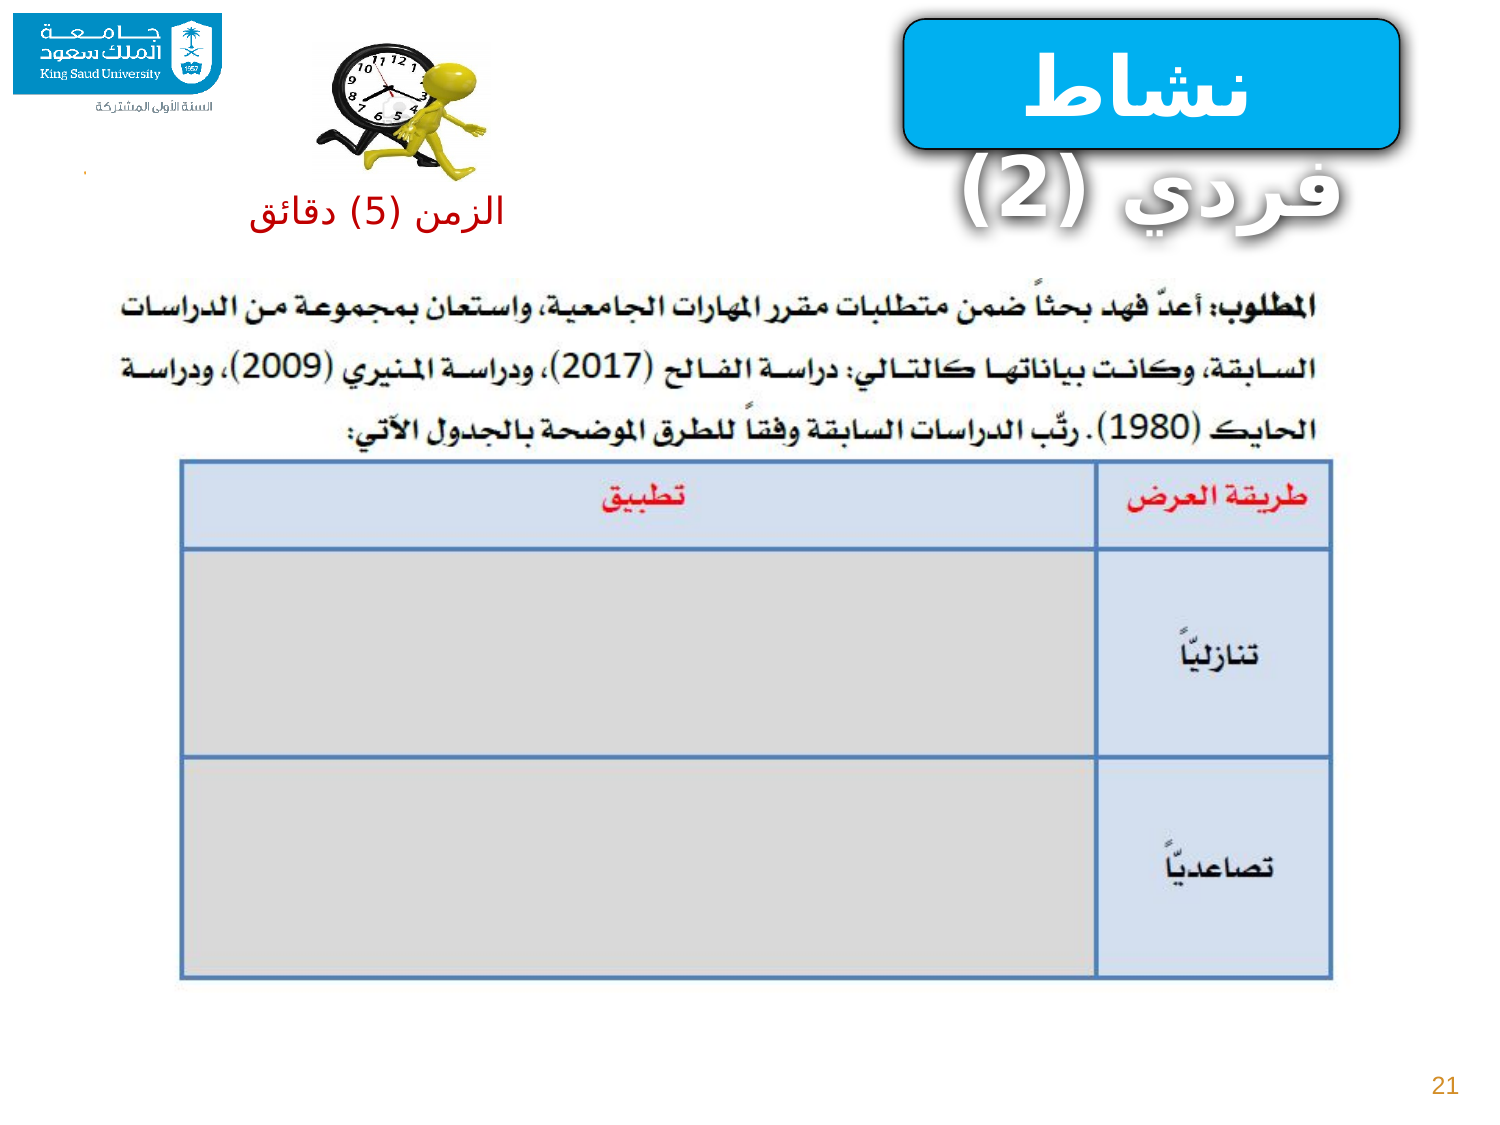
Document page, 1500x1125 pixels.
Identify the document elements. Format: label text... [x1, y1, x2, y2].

text_box نشاط فردي (2) [902, 18, 1401, 150]
text_box الزمن (5) دقائق [234, 172, 521, 240]
picture [0, 0, 236, 126]
picture [312, 42, 491, 182]
slide_number 21 [1350, 1061, 1475, 1103]
picture [100, 278, 1385, 994]
